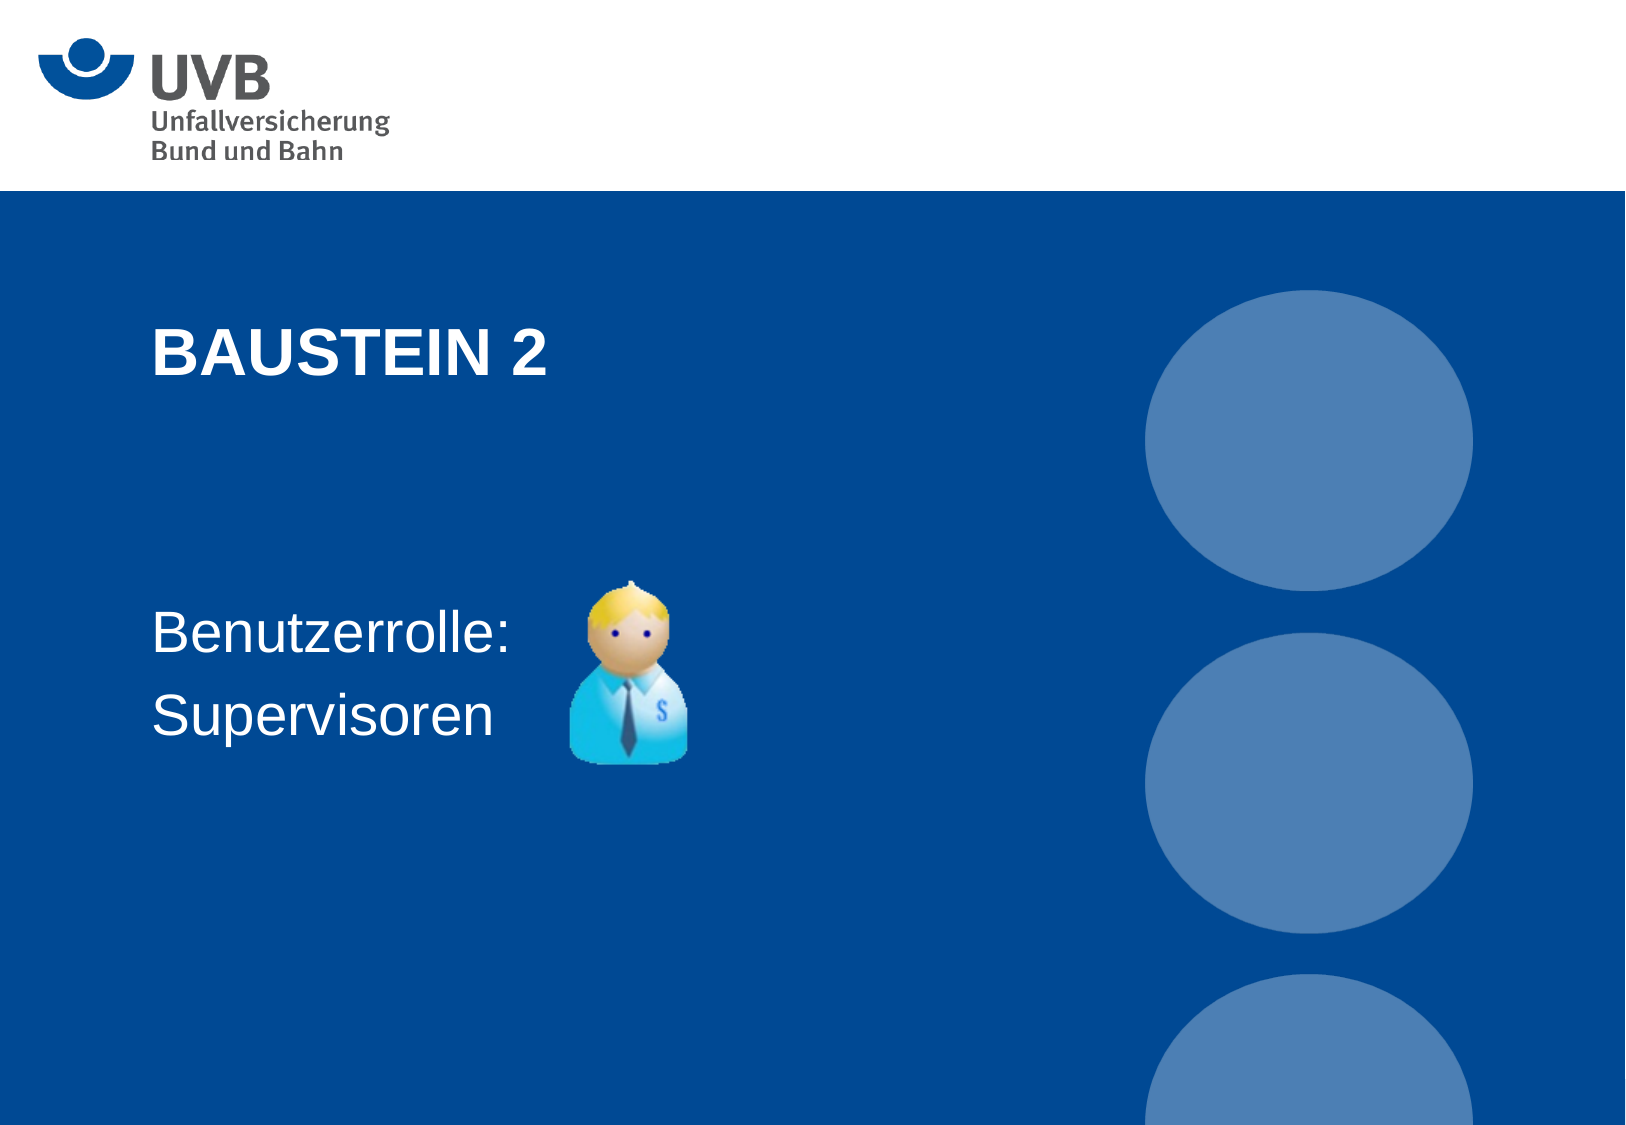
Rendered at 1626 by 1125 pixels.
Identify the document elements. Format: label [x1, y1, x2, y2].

picture [564, 578, 695, 786]
text_box [0, 0, 1625, 1125]
